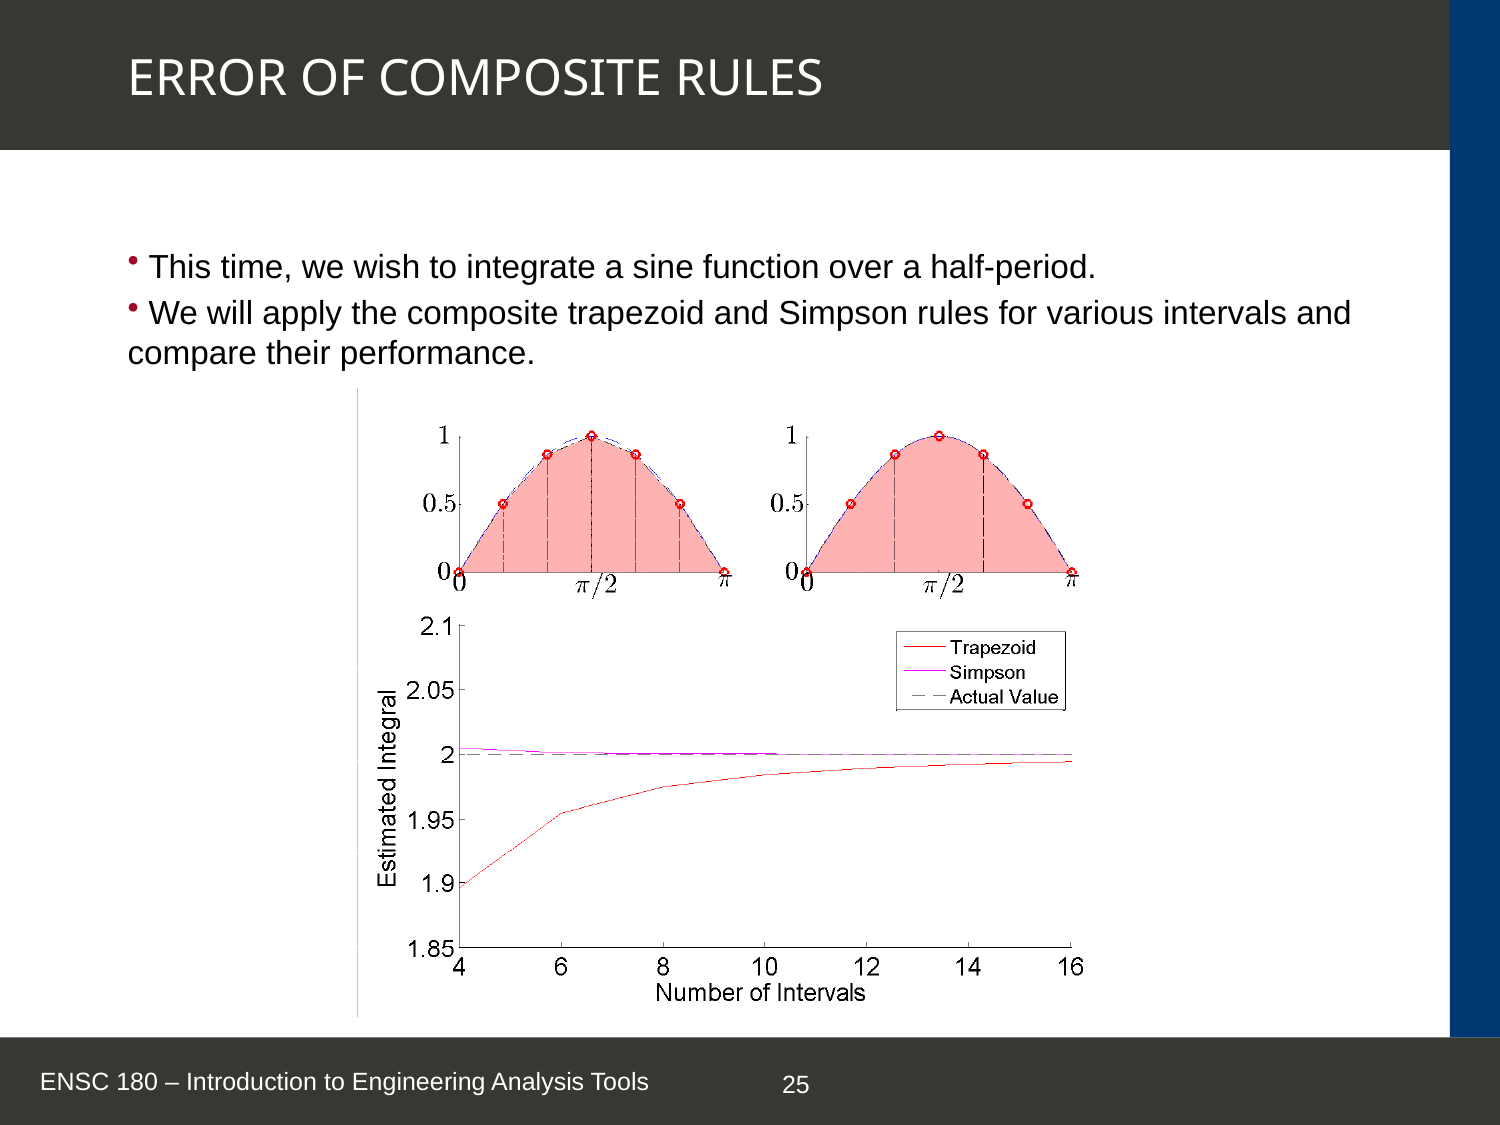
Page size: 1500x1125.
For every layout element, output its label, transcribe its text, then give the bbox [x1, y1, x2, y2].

list This time, we wish to integrate a sine function over a half-period. We will apply the composite trapezoid and Simpson rules for various intervals and compare their performance. [112, 237, 1388, 1029]
footer ENSC 180 – Introduction to Engineering Analysis Tools [24, 1057, 740, 1113]
title ERROR OF COMPOSITE RULES [112, 37, 1450, 138]
picture [357, 387, 1147, 1017]
